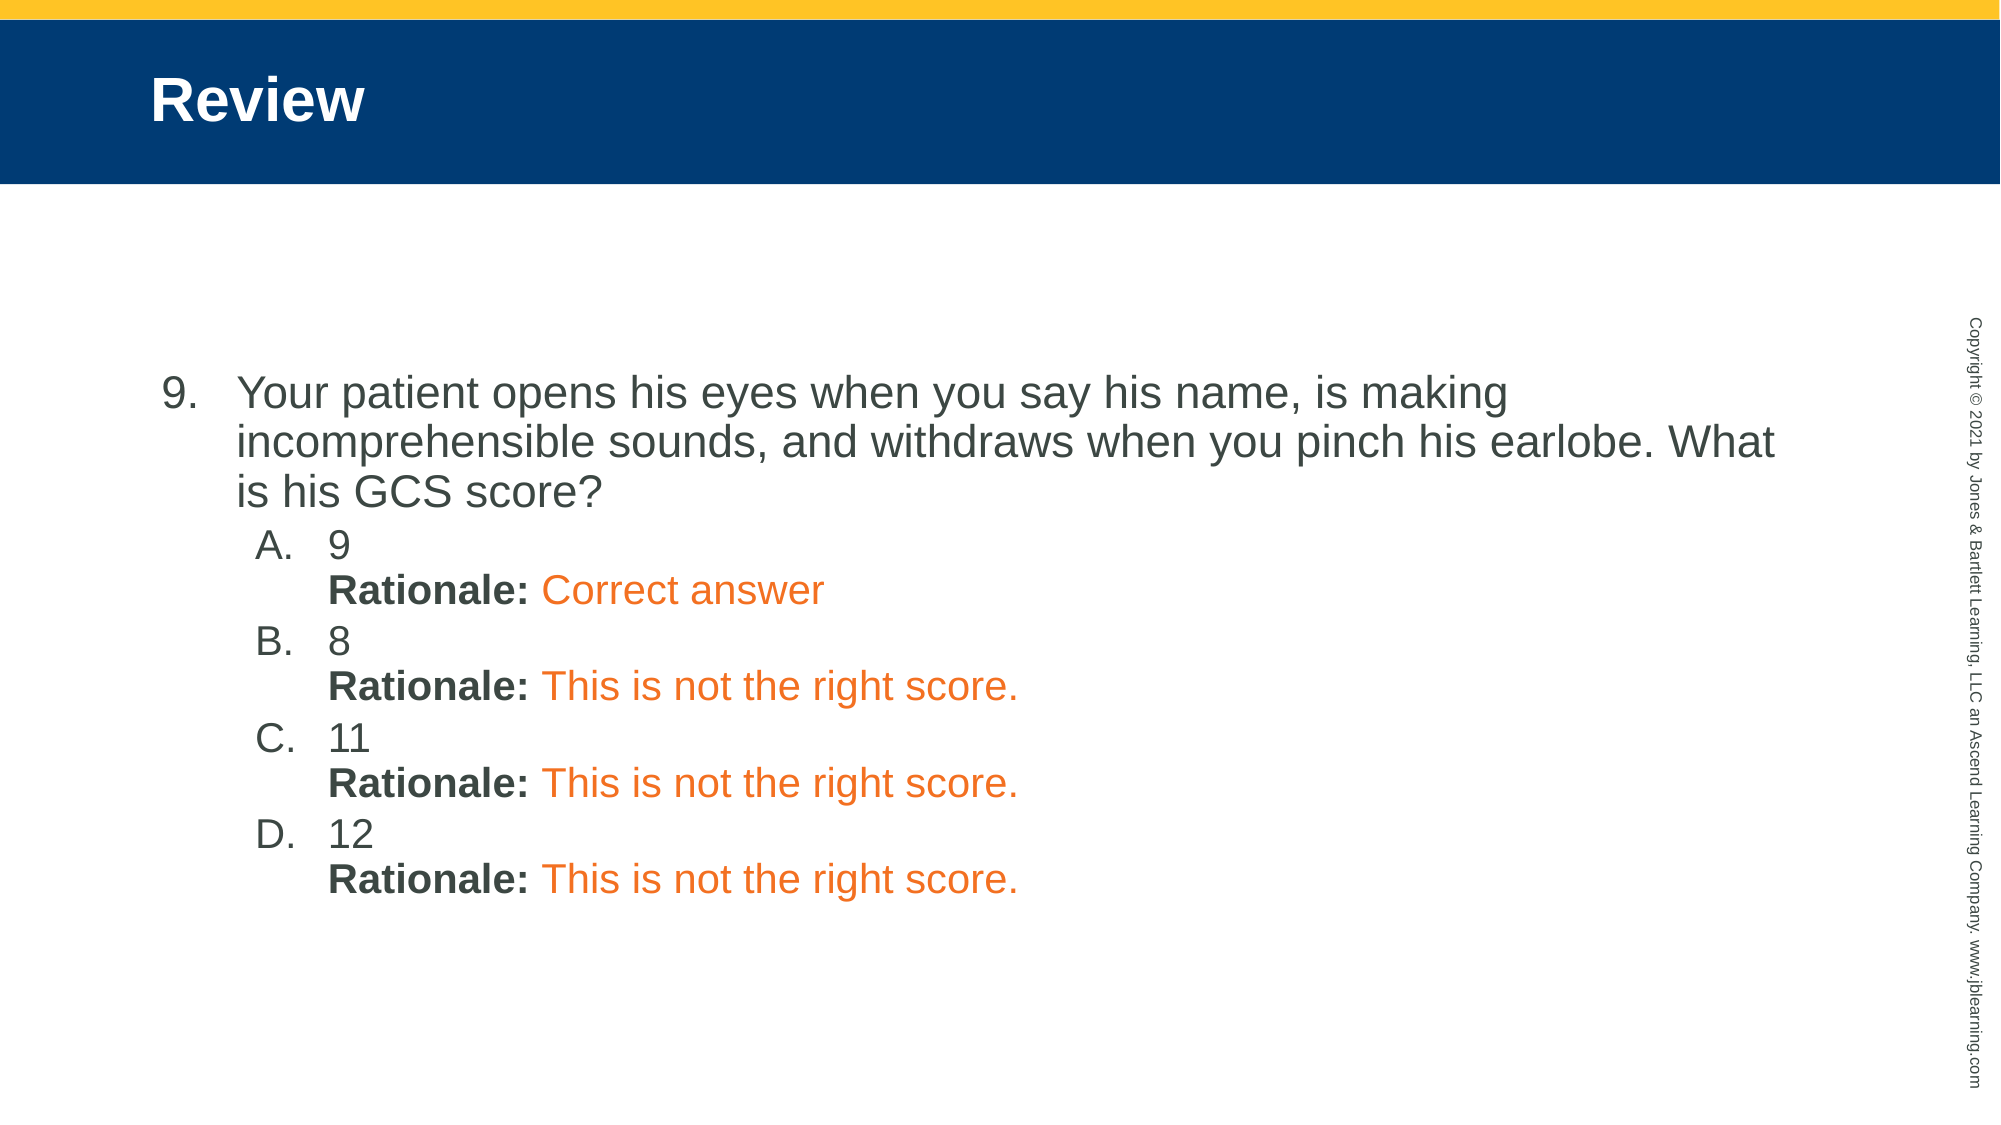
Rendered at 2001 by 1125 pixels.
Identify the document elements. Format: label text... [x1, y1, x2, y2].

title Review [0, 19, 2000, 185]
list Your patient opens his eyes when you say his name, is making incomprehensible sounds, and withdraws when you pinch his earlobe. What is his GCS score? 9 Rationale: Correct answer 8 Rationale: This is not the right score. 11 Rationale: This is not the right score. 12 Rationale: This is not the right score. [146, 361, 1859, 1016]
